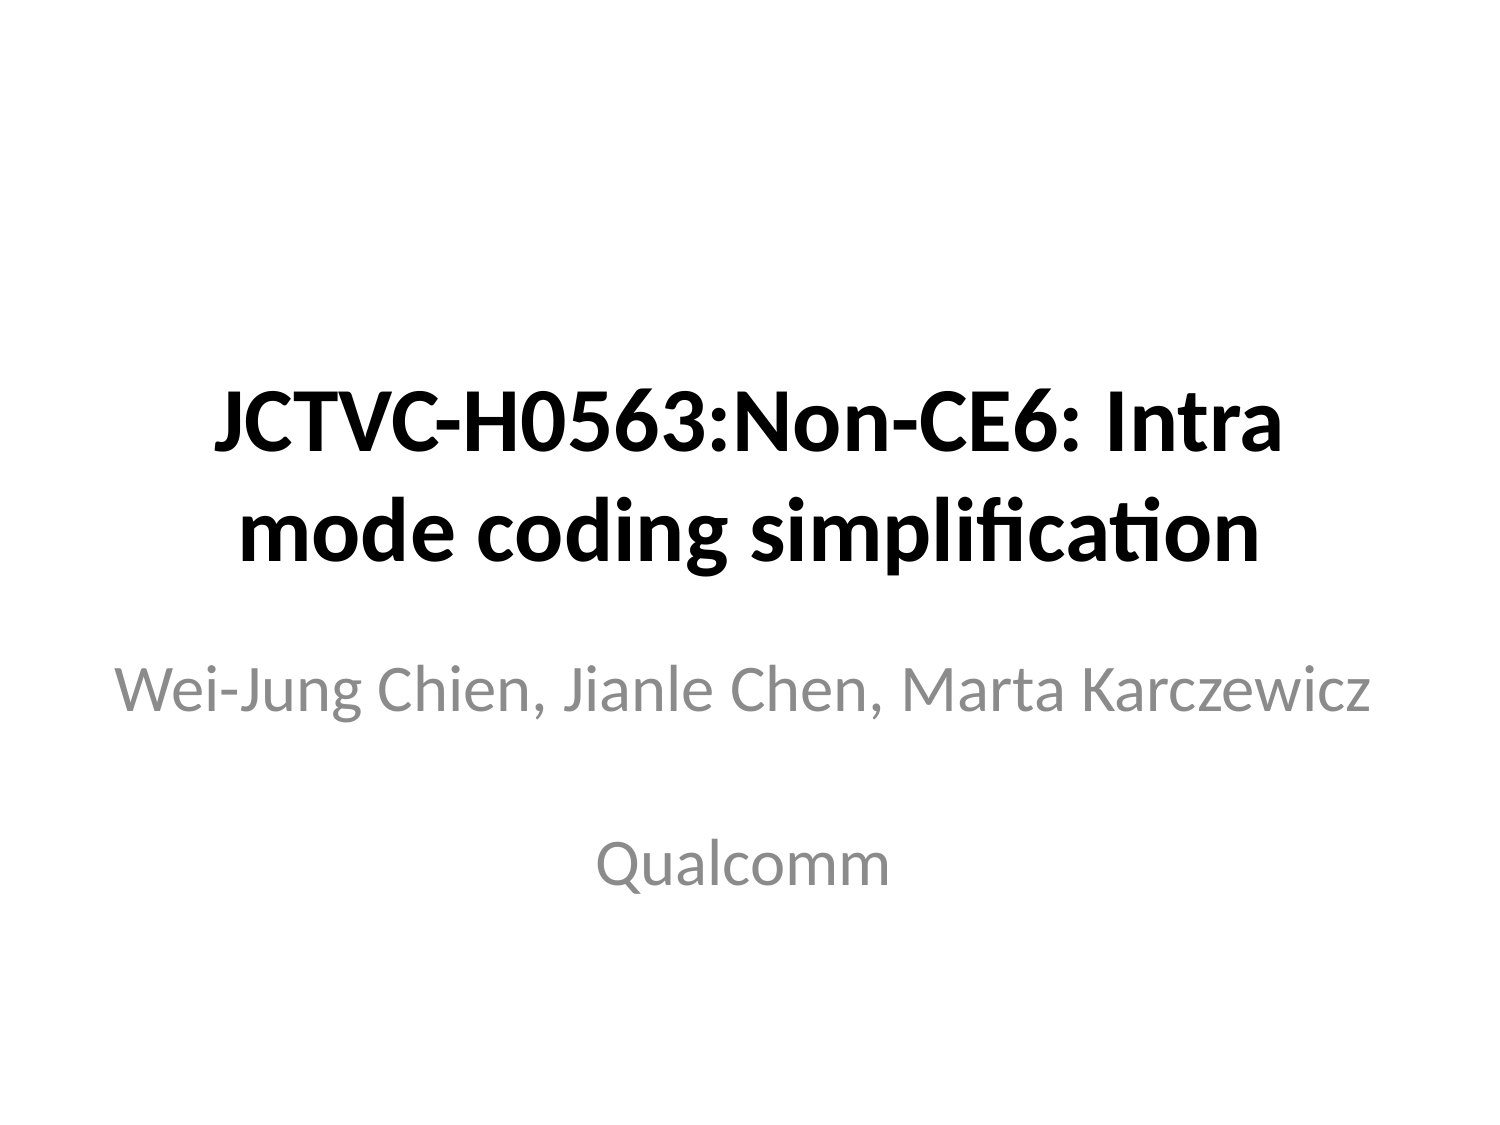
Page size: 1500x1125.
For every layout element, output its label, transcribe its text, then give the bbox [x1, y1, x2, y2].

title JCTVC-H0563:Non-CE6: Intra mode coding simplification [112, 349, 1388, 591]
subtitle Wei-Jung Chien, Jianle Chen, Marta Karczewicz Qualcomm [50, 637, 1438, 925]
